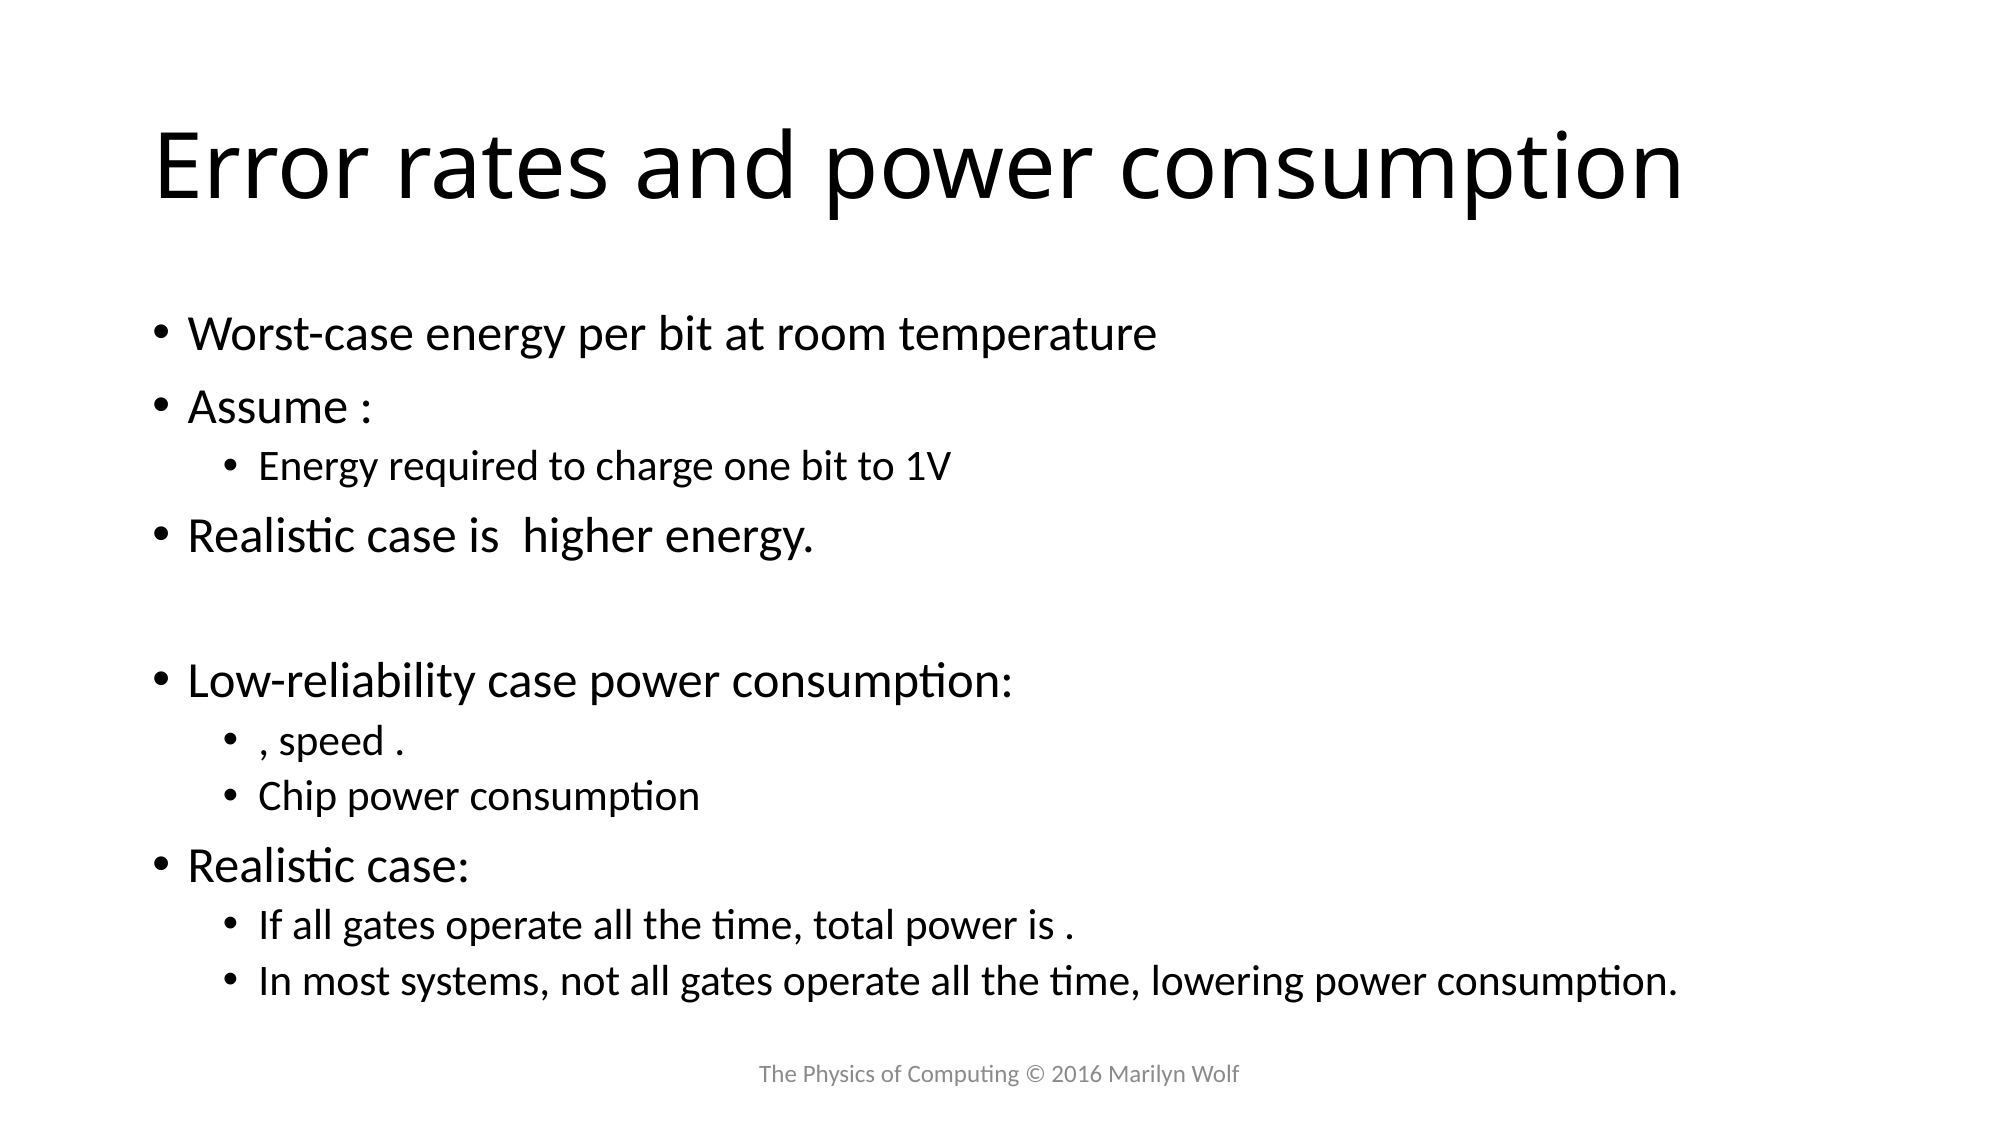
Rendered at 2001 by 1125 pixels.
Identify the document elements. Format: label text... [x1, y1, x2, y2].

title Error rates and power consumption [137, 59, 1863, 278]
footer The Physics of Computing © 2016 Marilyn Wolf [662, 1042, 1338, 1103]
